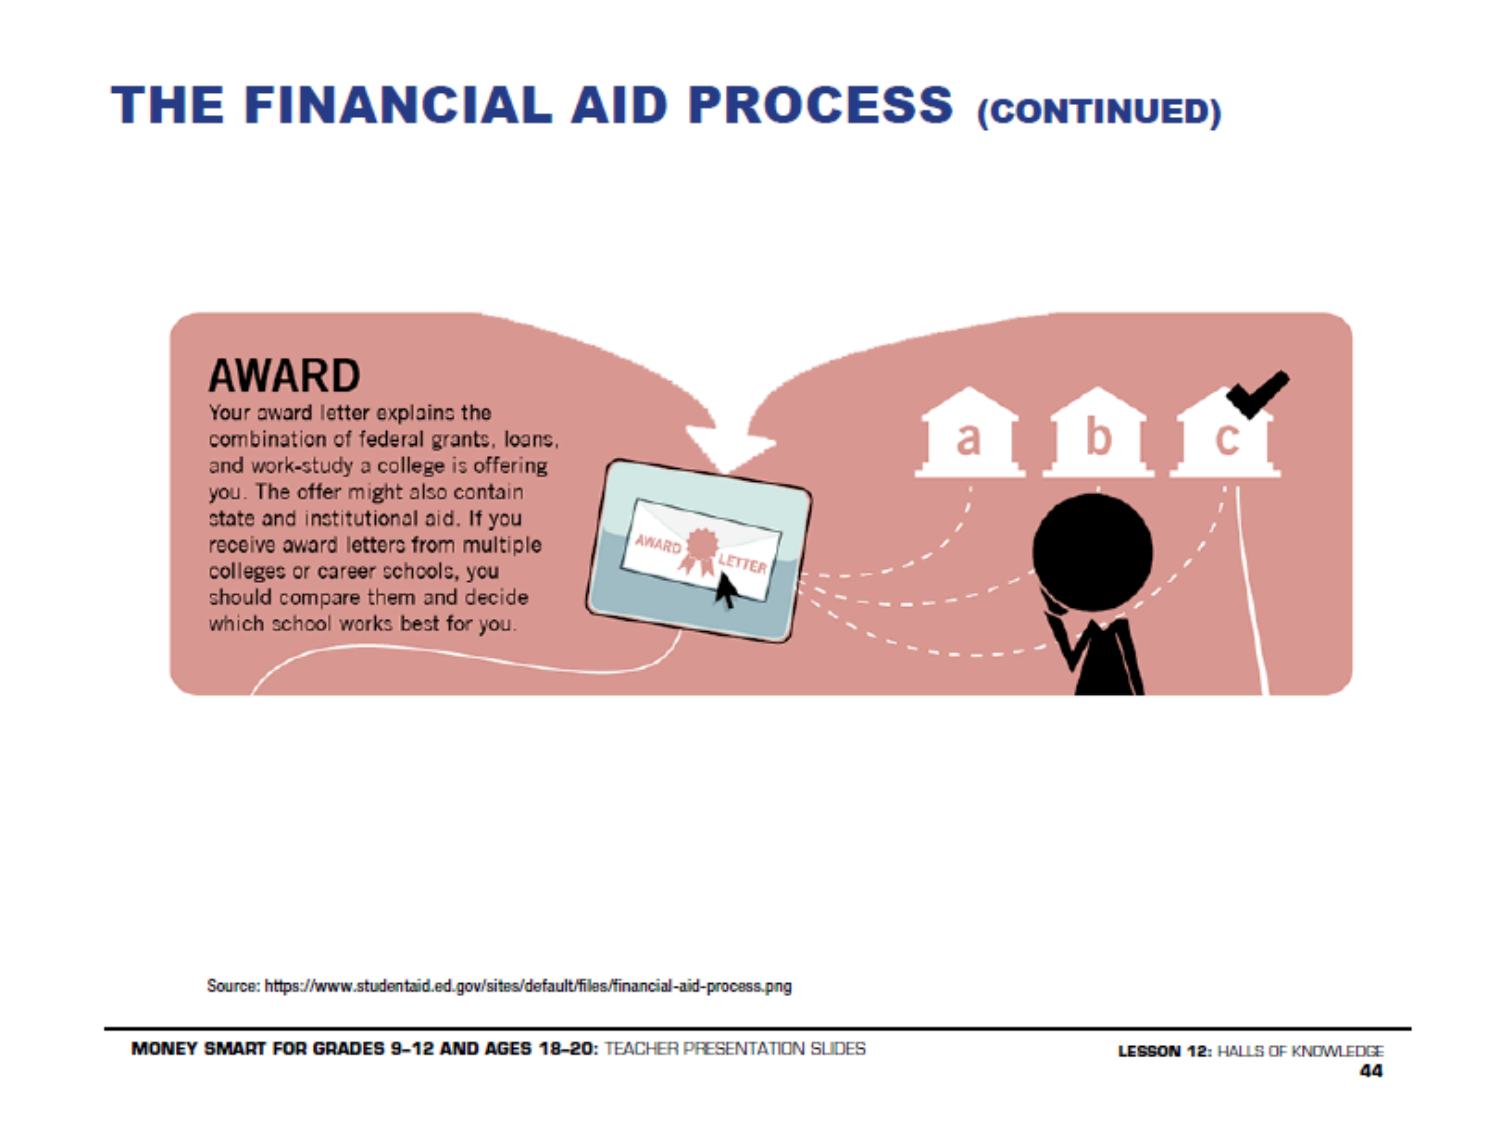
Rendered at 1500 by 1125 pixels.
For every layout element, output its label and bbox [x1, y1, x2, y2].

picture [62, 29, 1438, 1096]
